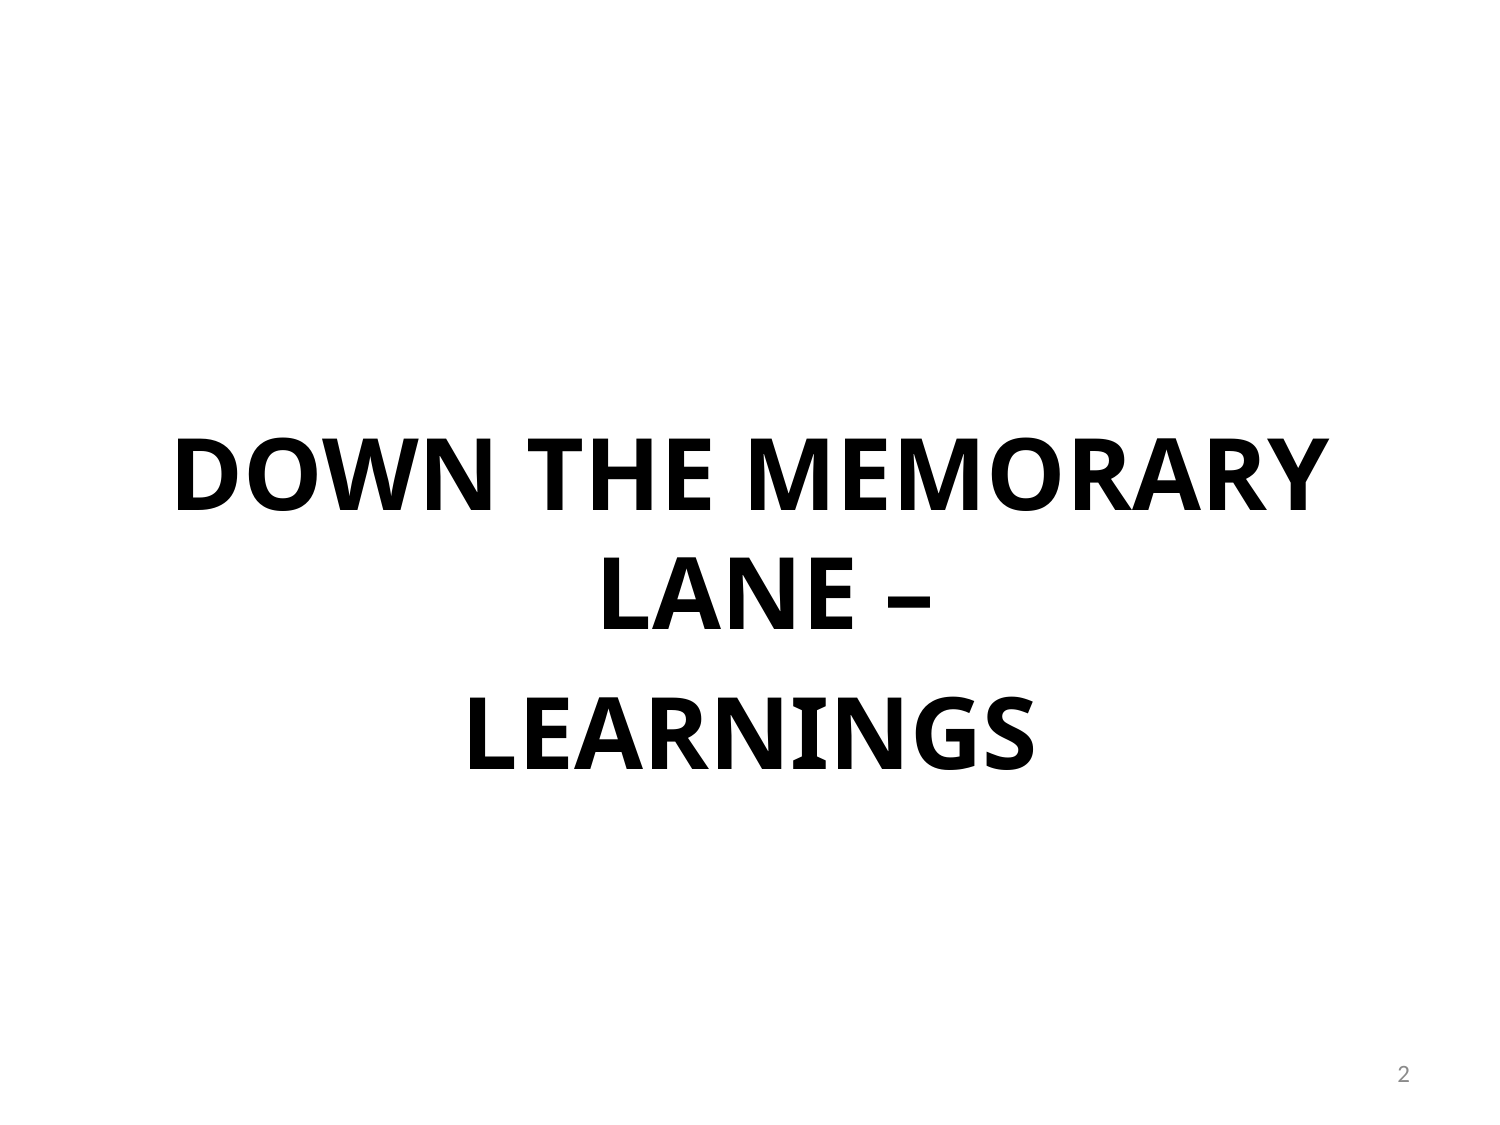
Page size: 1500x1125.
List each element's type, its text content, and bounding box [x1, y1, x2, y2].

list DOWN THE MEMORARY LANE – LEARNINGS [75, 262, 1425, 1005]
slide_number 2 [1074, 1042, 1425, 1103]
